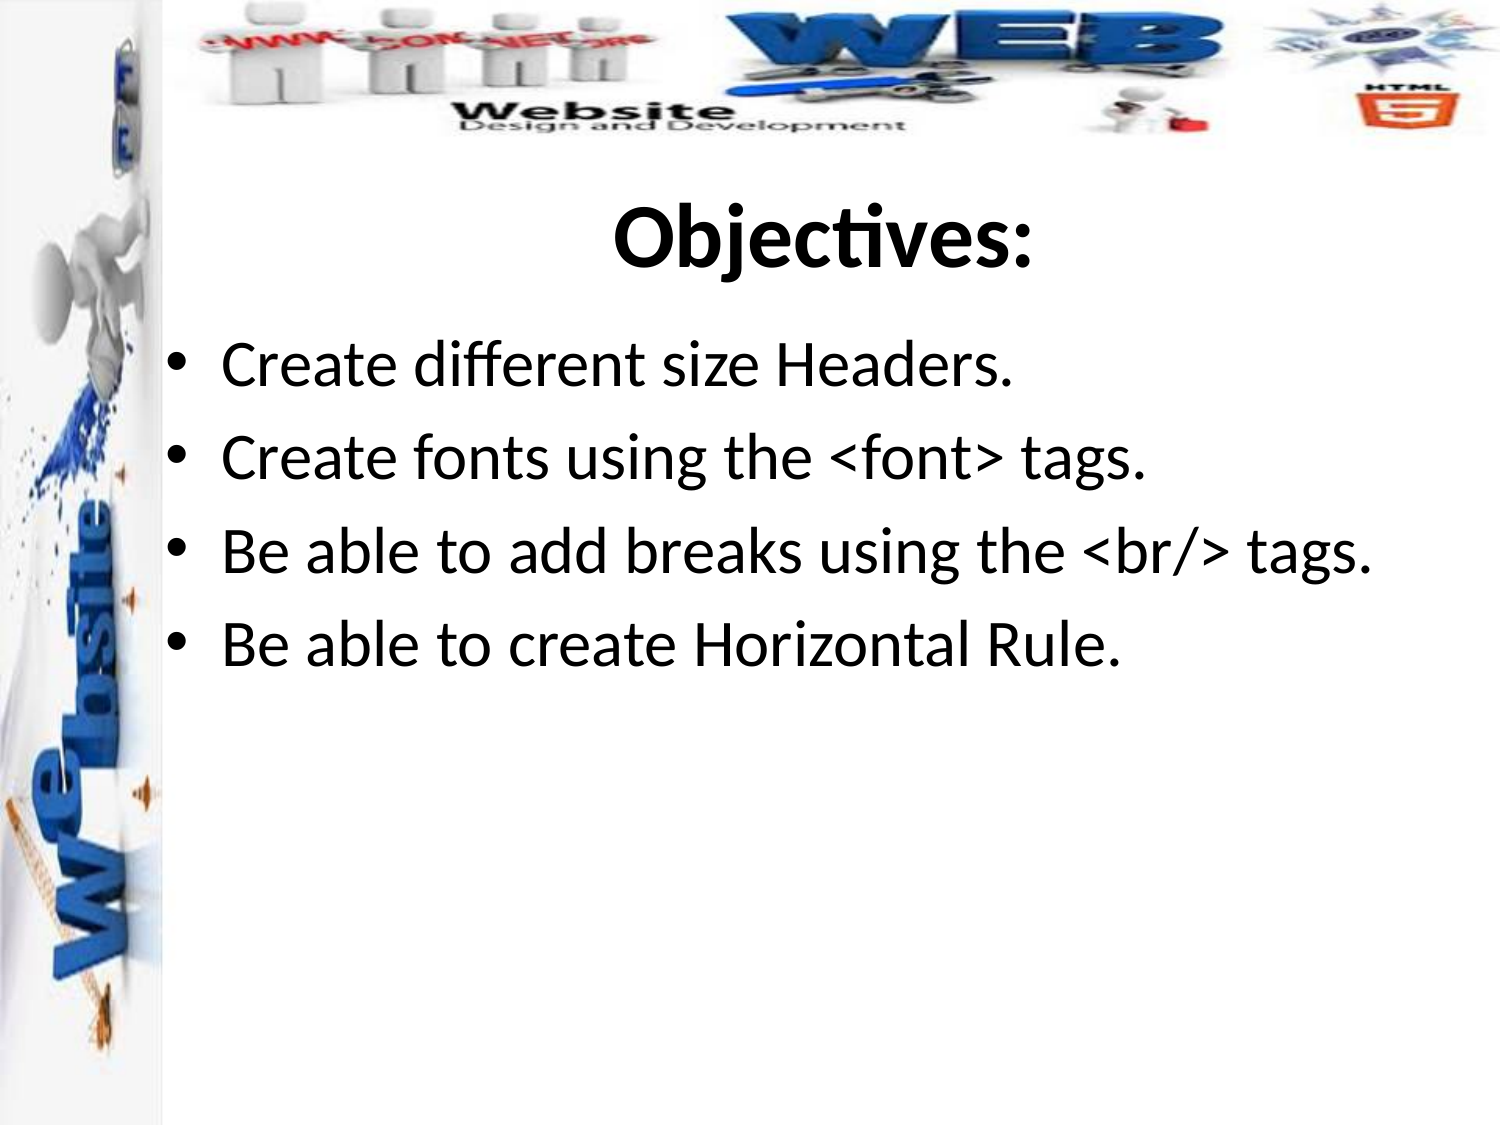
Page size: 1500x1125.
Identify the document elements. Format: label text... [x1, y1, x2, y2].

picture [0, 0, 1500, 1125]
list Create different size Headers. Create fonts using the <font> tags. Be able to add breaks using the <br/> tags. Be able to create Horizontal Rule. [150, 312, 1500, 1125]
title Objectives: [150, 137, 1500, 312]
